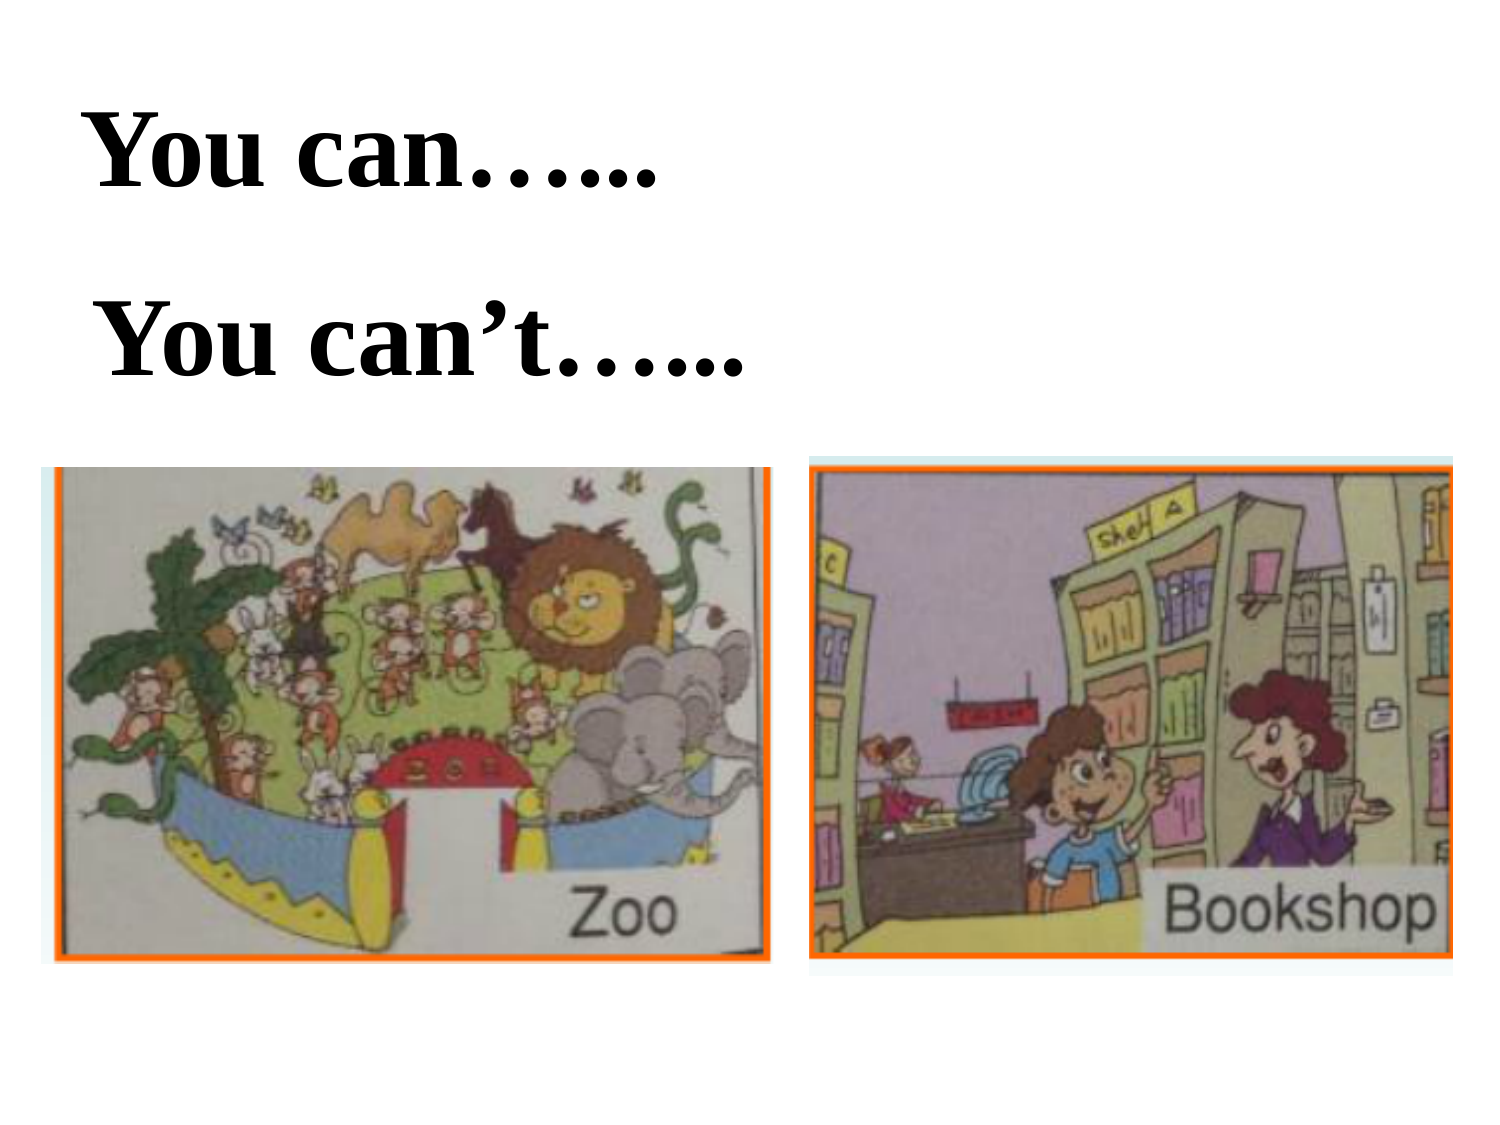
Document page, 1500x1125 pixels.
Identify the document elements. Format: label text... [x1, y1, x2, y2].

picture [41, 467, 774, 965]
picture [809, 456, 1453, 976]
text_box You can’t…... [76, 255, 1471, 406]
text_box You can…... [64, 66, 1459, 217]
